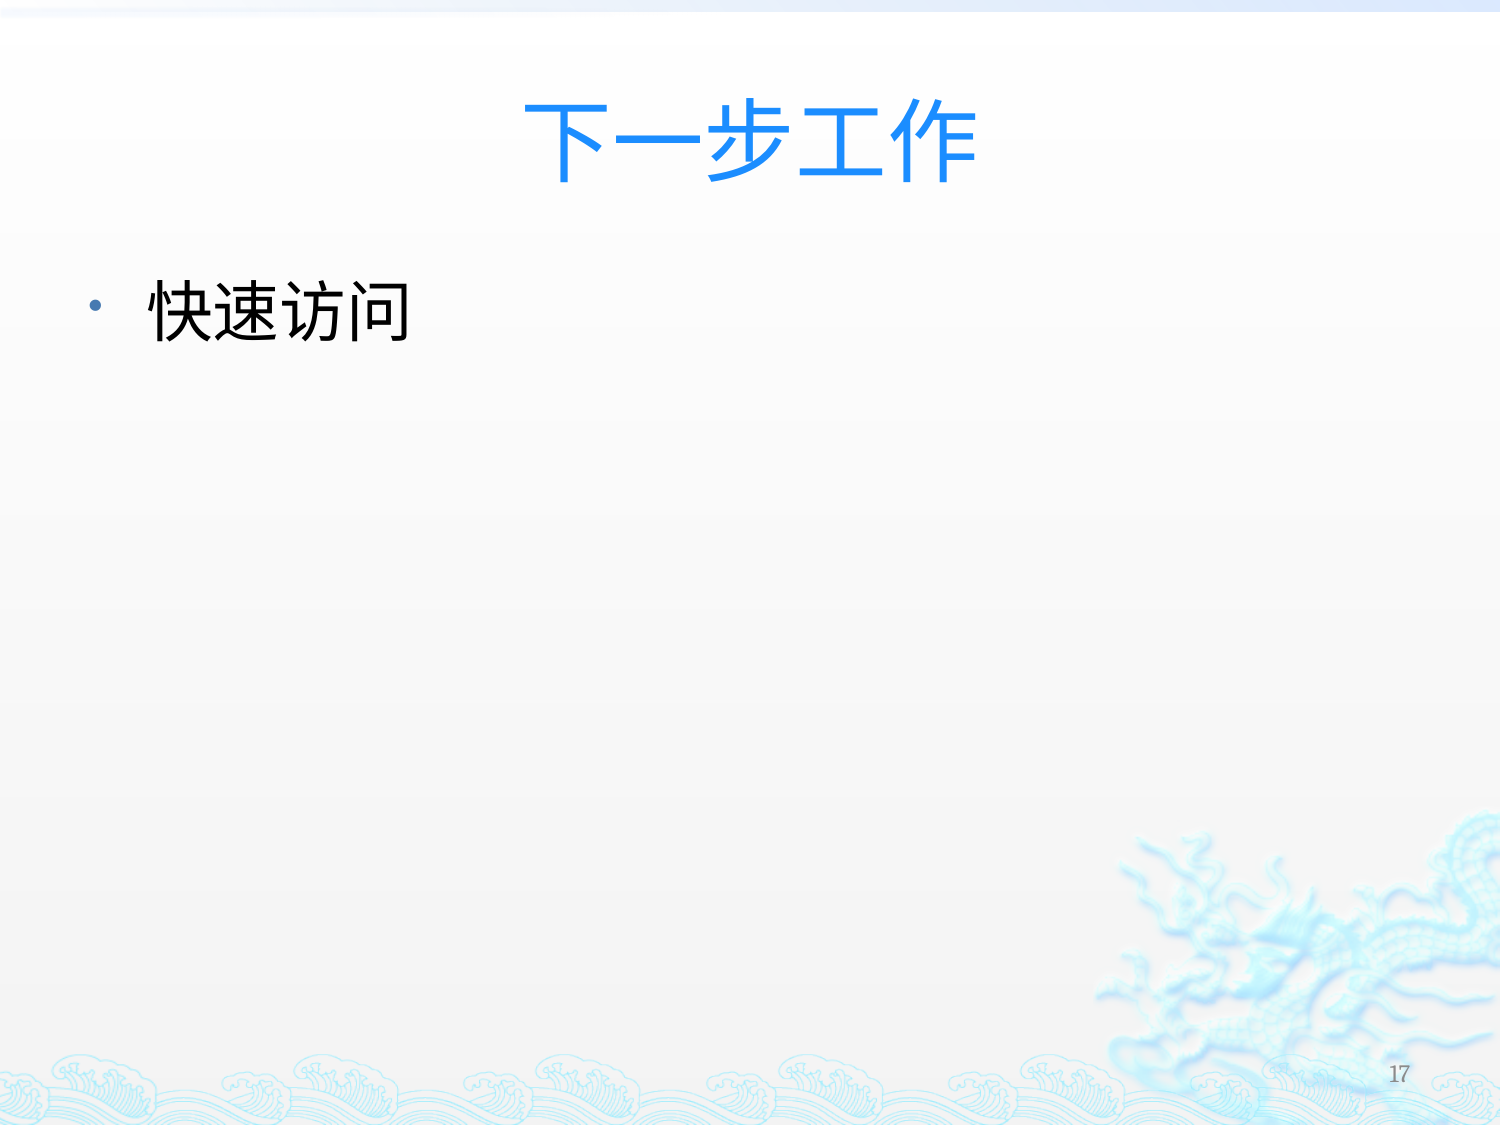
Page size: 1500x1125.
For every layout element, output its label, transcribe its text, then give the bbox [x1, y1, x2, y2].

title 下一步工作 [75, 45, 1425, 233]
list 快速访问 [75, 262, 1425, 1005]
slide_number 17 [1074, 1042, 1425, 1103]
